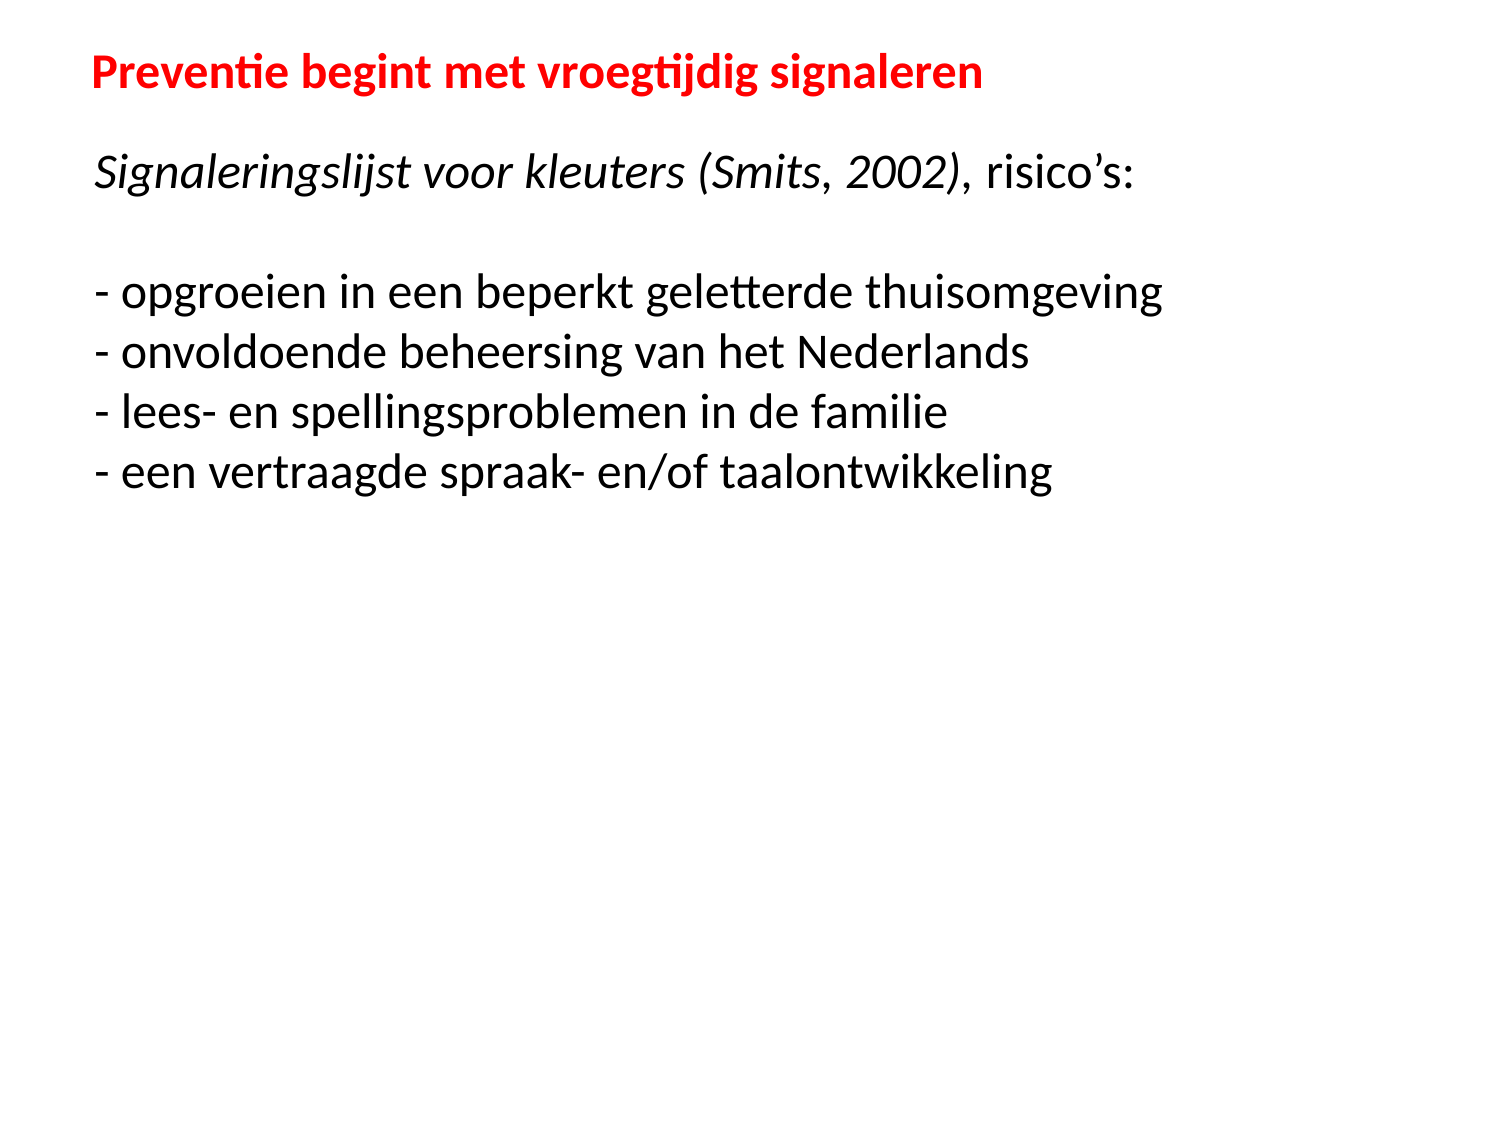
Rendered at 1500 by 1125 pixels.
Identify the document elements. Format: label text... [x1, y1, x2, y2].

text_box Signaleringslijst voor kleuters (Smits, 2002), risico’s: - opgroeien in een beperkt geletterde thuisomgeving - onvoldoende beheersing van het Nederlands - lees- en spellingsproblemen in de familie - een vertraagde spraak- en/of taalontwikkeling [79, 130, 1391, 626]
text_box Preventie begint met vroegtijdig signaleren [76, 30, 1388, 106]
